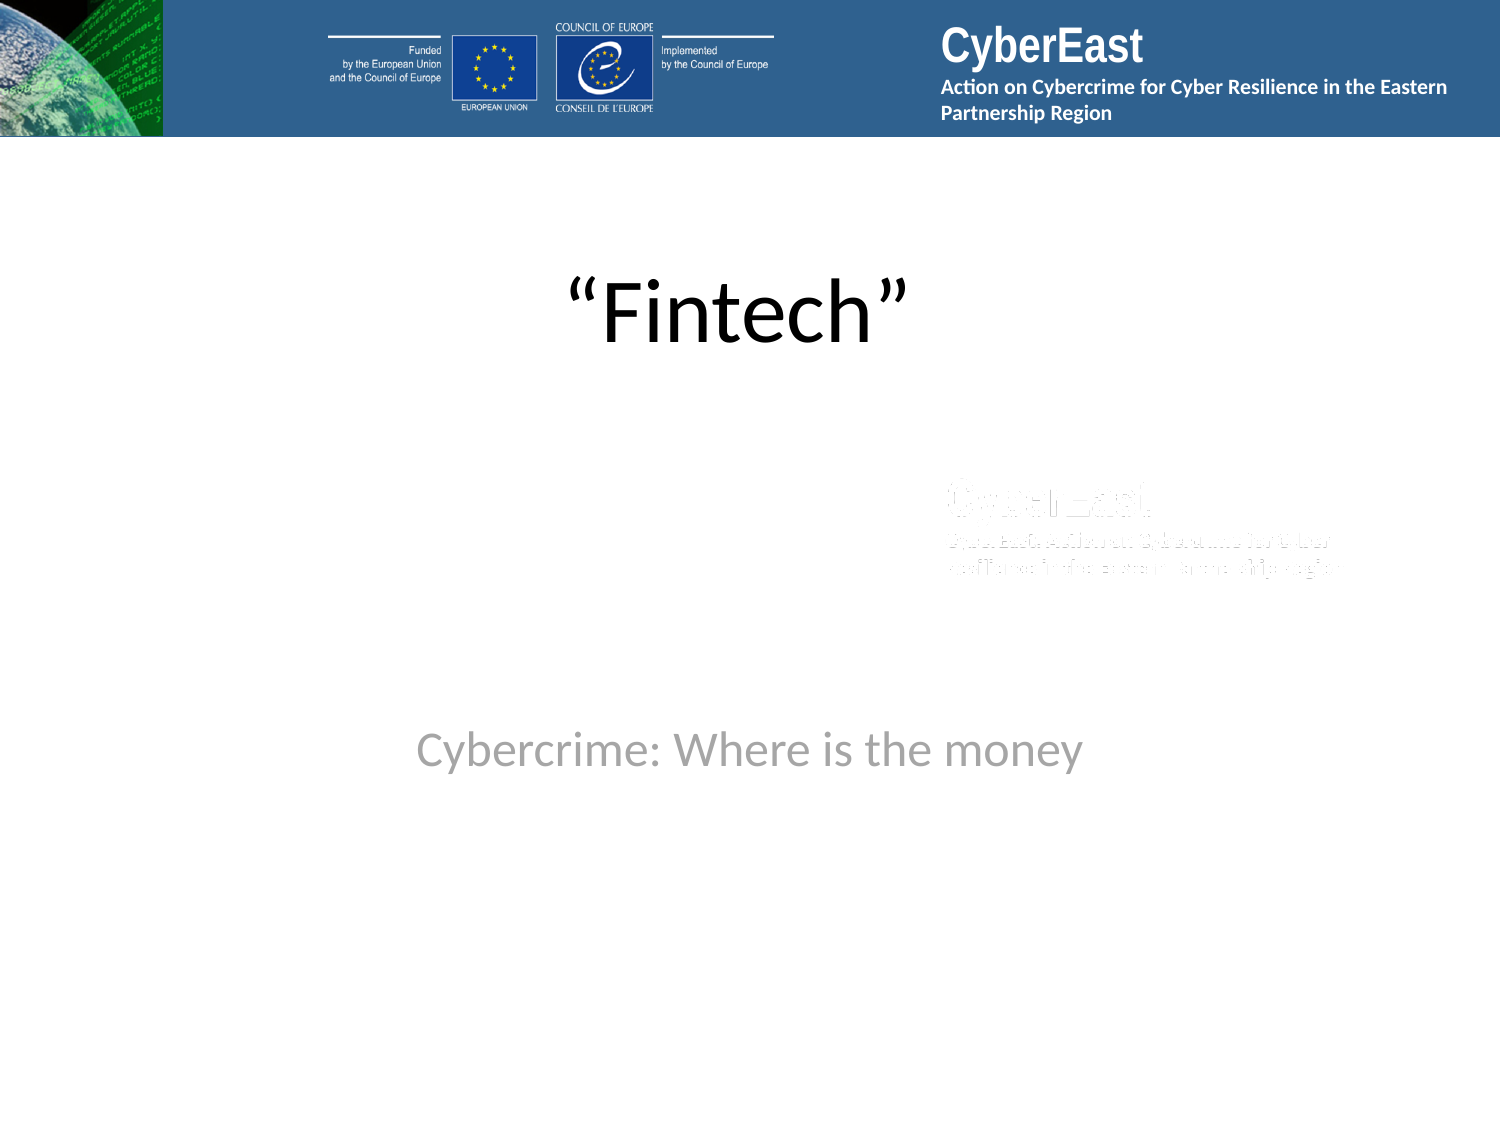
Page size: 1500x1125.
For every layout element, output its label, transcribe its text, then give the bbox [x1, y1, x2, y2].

text_box “Fintech” [362, 243, 1113, 369]
picture [0, 0, 1500, 1125]
title [280, 358, 1237, 663]
subtitle Cybercrime: Where is the money [356, 715, 1144, 932]
